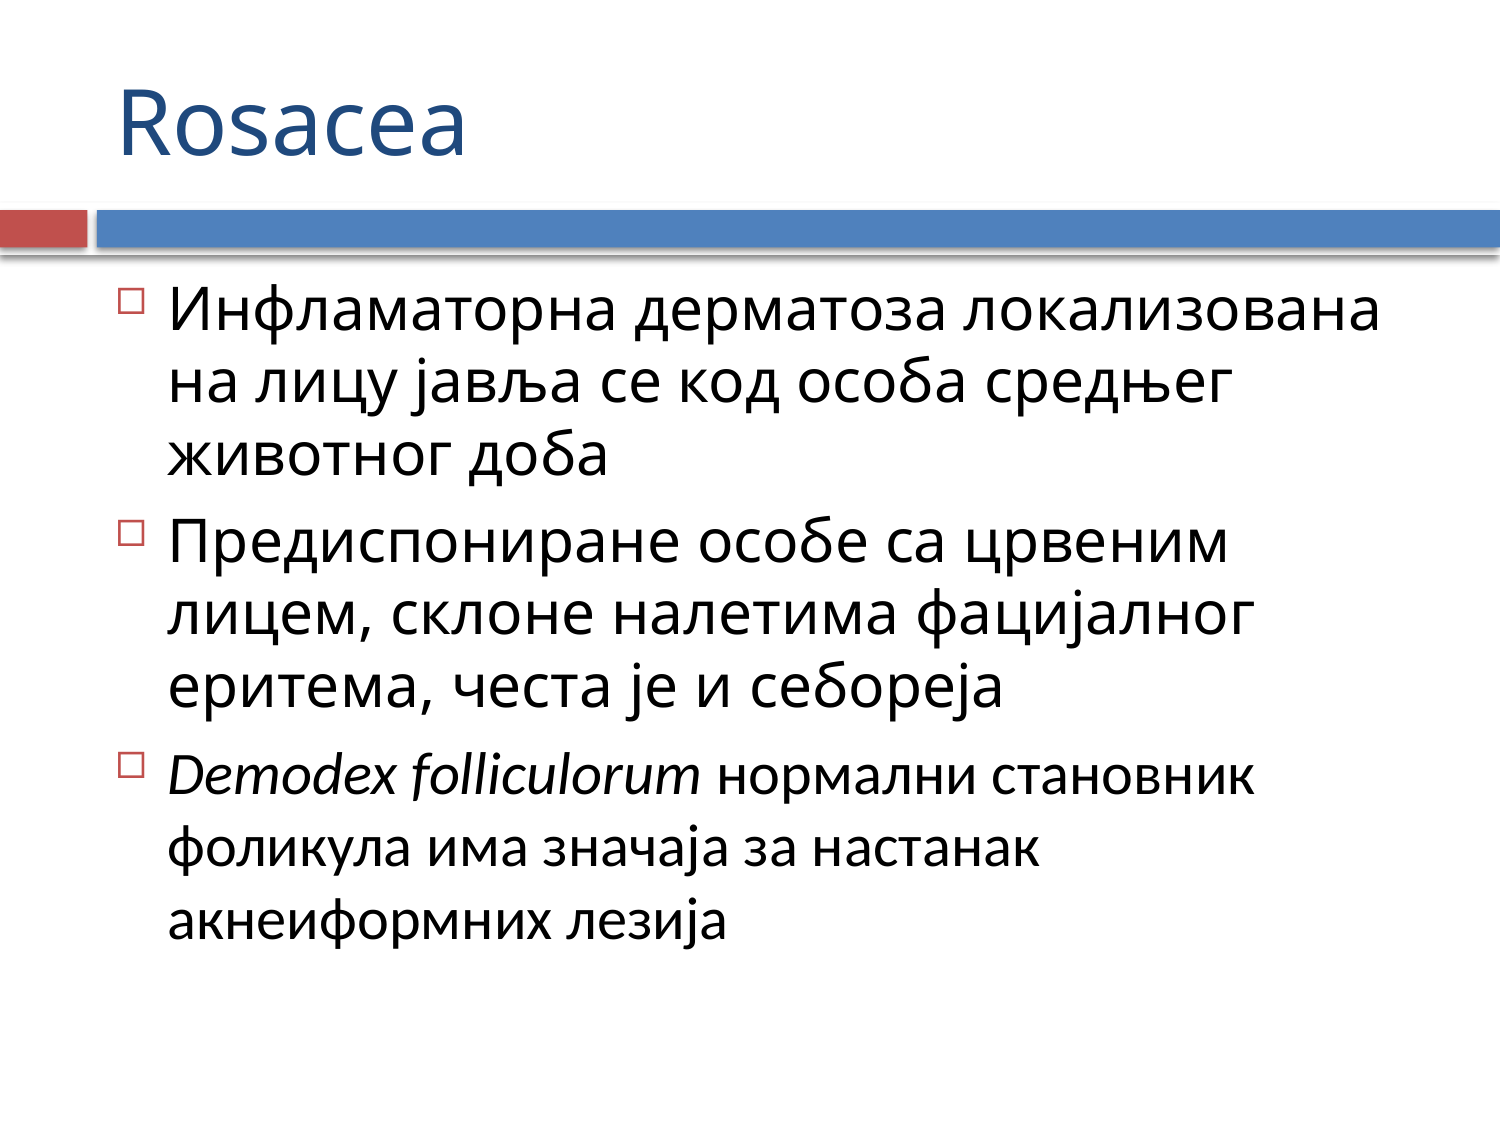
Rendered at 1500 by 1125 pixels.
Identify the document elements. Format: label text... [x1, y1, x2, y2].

list Инфламаторна дерматоза локализована на лицу јавља се код особа средњег животног доба Предиспониране особе са црвеним лицем, склоне налетима фацијалног еритема, честа је и себореја Demodex folliculorum нормални становник фоликула има значаја за настанак акнеиформних лезија [100, 262, 1438, 1000]
title Rosacea [100, 37, 1438, 200]
